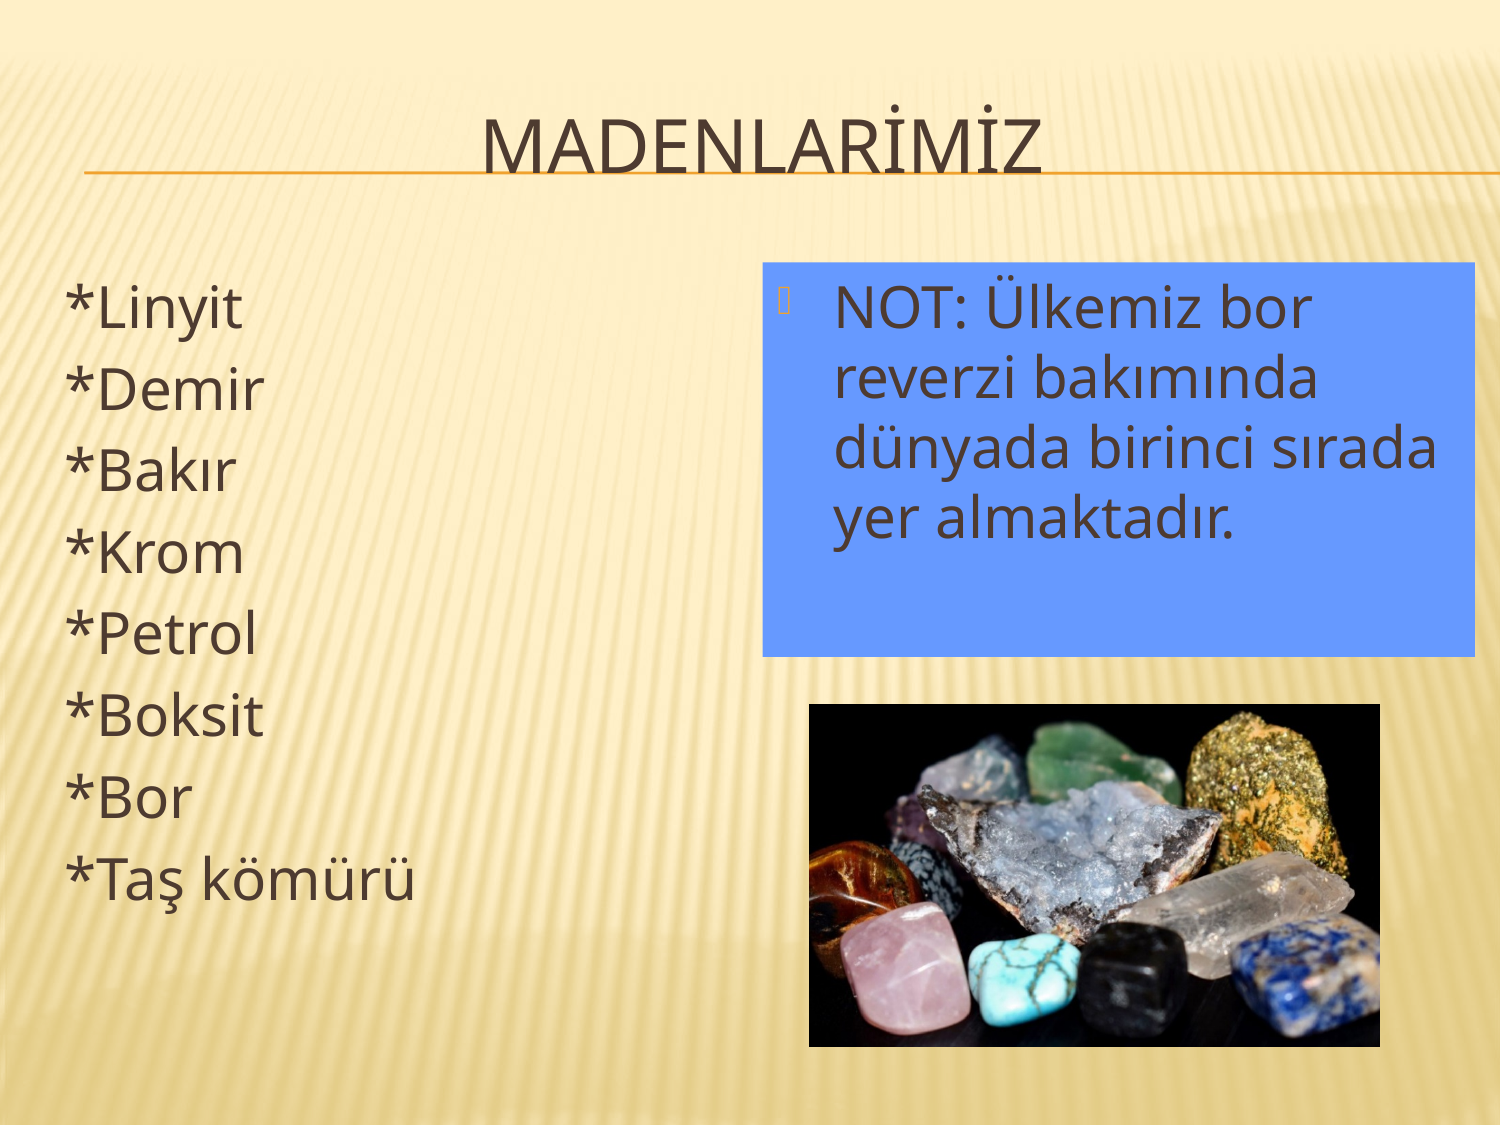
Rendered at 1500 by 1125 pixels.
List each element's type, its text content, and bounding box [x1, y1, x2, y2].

list NOT: Ülkemiz bor reverzi bakımında dünyada birinci sırada yer almaktadır. [762, 262, 1475, 657]
title MADENLARİMİZ [49, 75, 1475, 213]
picture [808, 703, 1380, 1048]
list *Linyit *Demir *Bakır *Krom *Petrol *Boksit *Bor *Taş kömürü [50, 262, 738, 1038]
